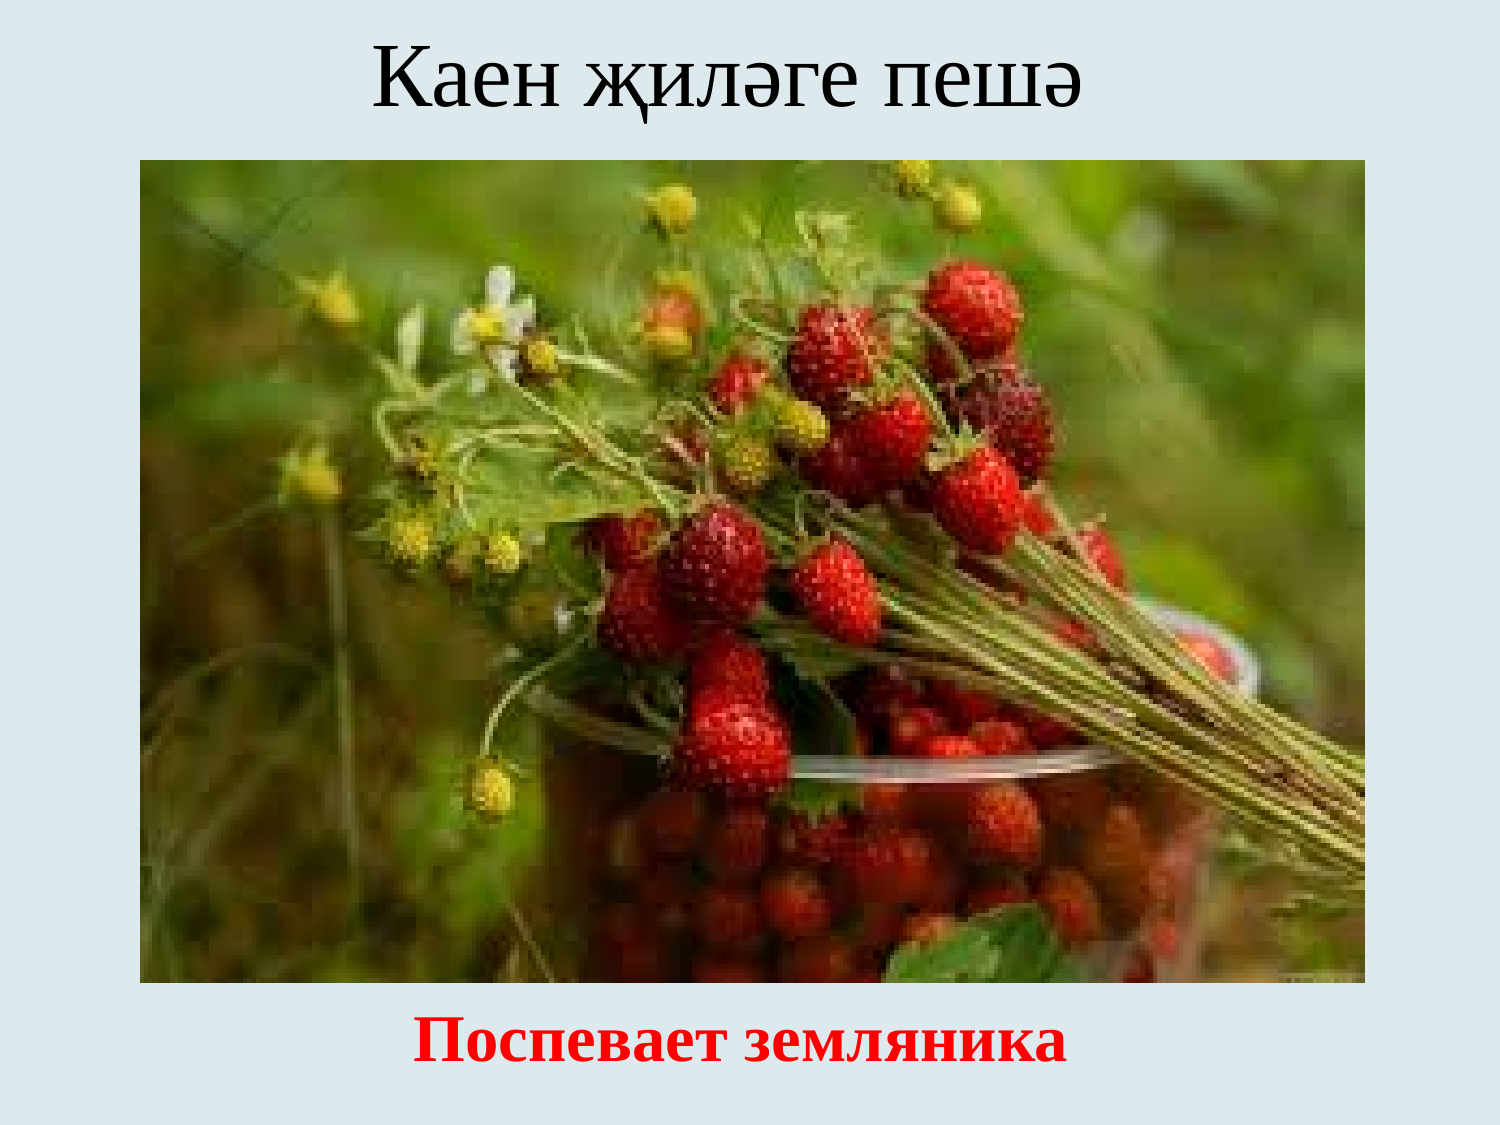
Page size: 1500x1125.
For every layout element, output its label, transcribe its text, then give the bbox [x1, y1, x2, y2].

text_box Поспевает земляника [398, 991, 1085, 1083]
picture [140, 160, 1365, 983]
title Каен җиләге пешә [53, 0, 1404, 140]
